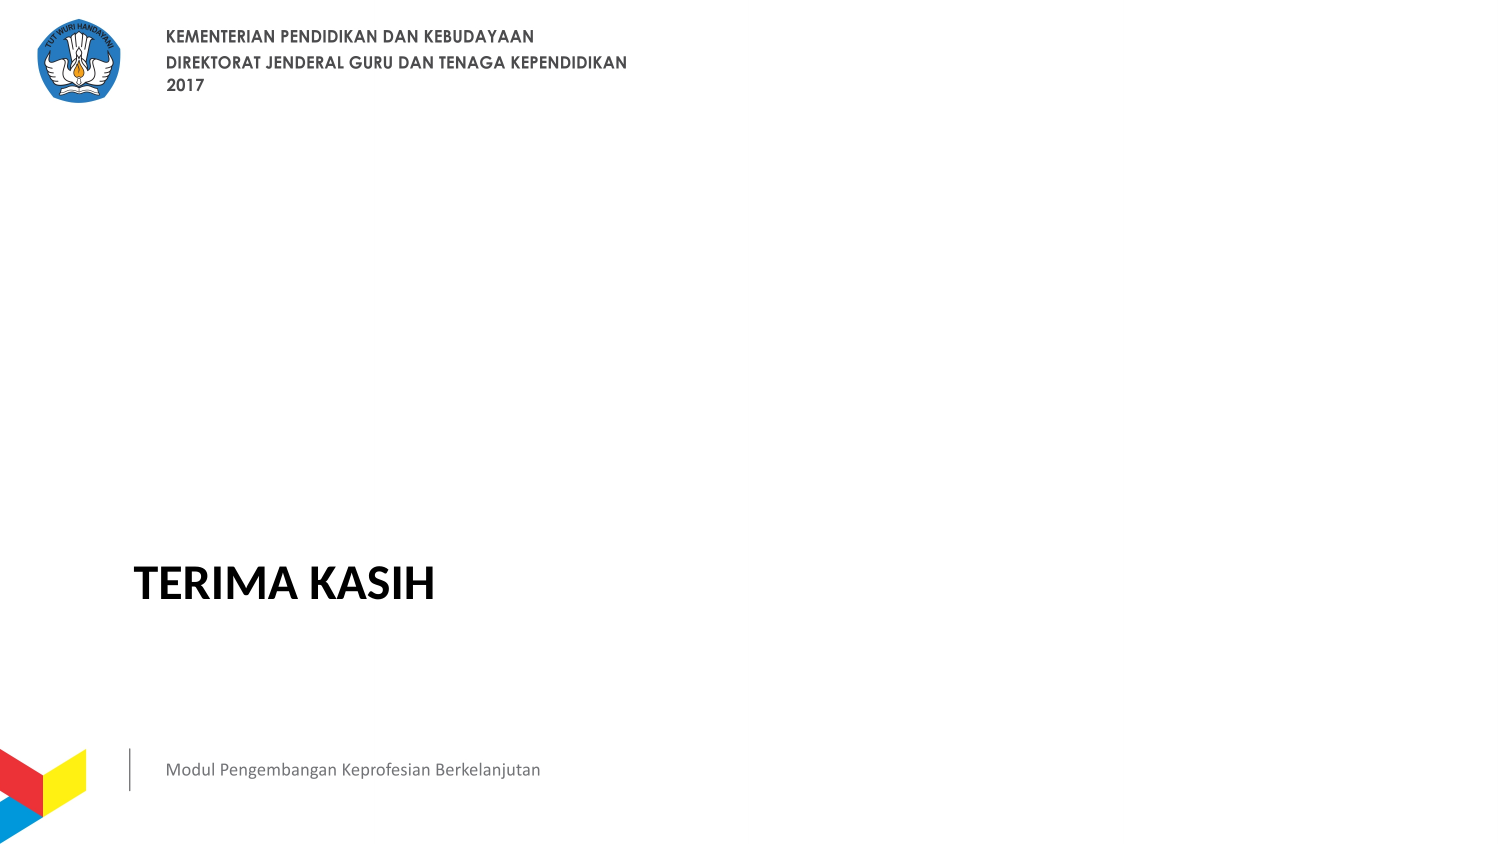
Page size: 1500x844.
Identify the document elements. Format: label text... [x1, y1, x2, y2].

picture [0, 0, 1498, 844]
title Terima Kasih [118, 542, 1394, 710]
